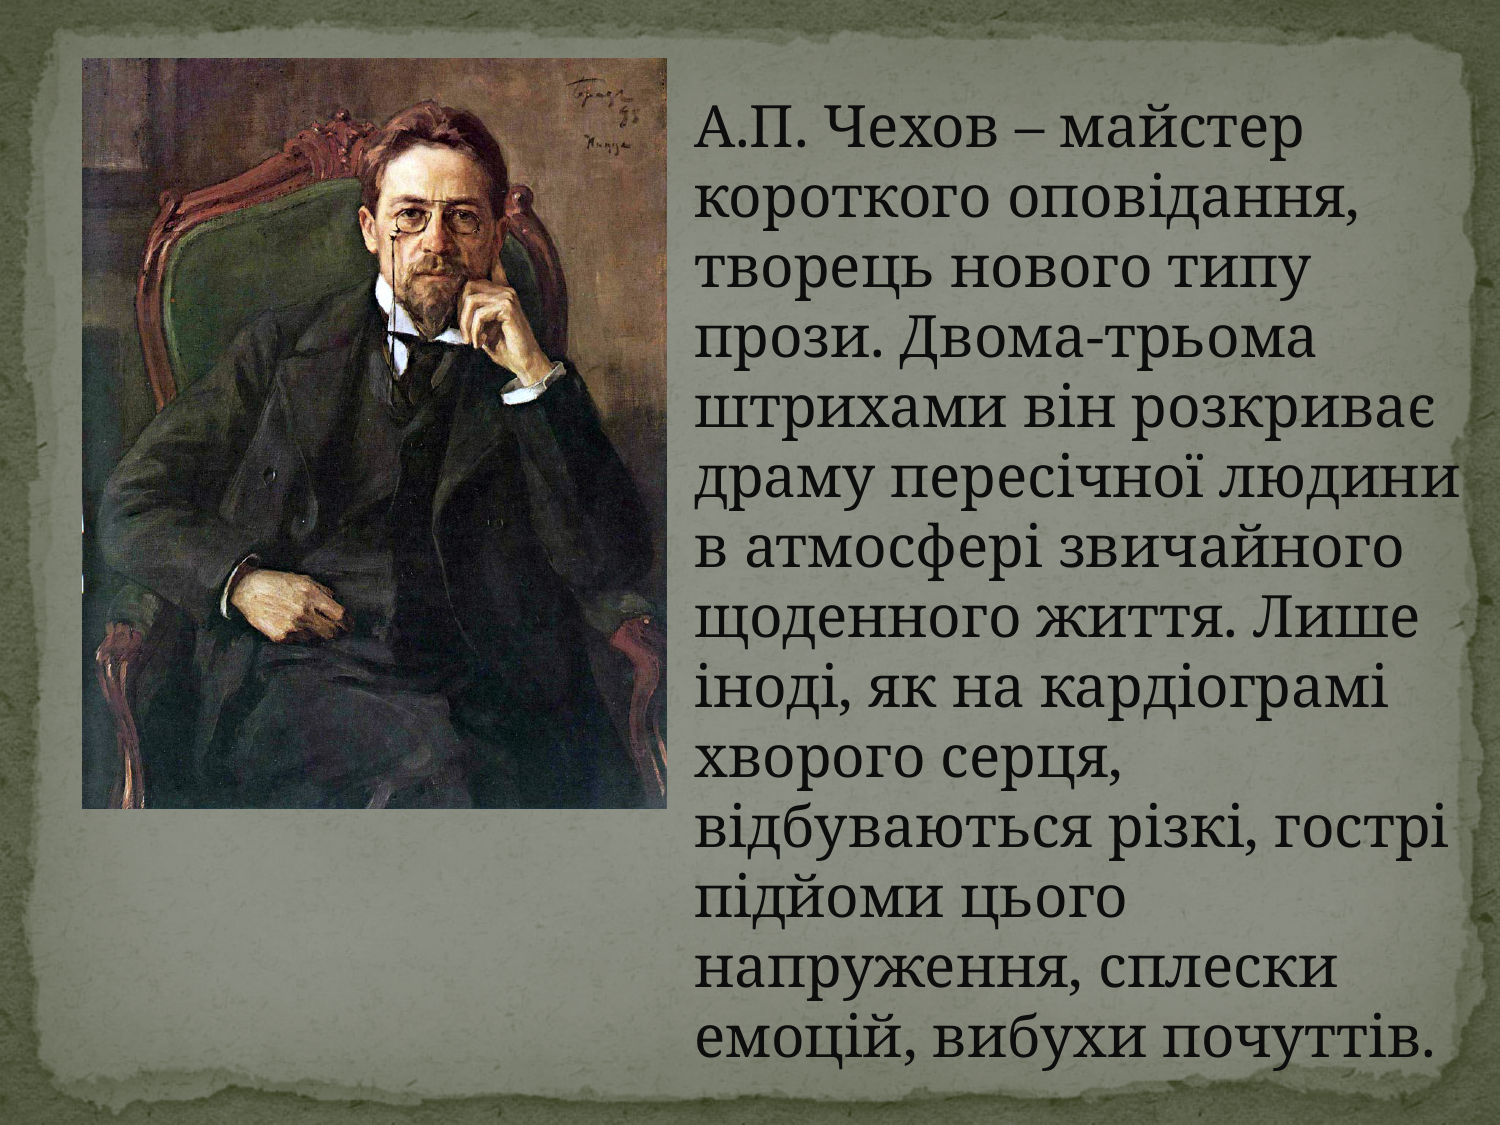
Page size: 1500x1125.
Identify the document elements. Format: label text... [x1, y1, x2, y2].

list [84, 61, 665, 808]
text_box А.П. Чехов – майстер короткого оповідання, творець нового типу прози. Двома-трьома штрихами він розкриває драму пересічної людини в атмосфері звичайного щоденного життя. Лише іноді, як на кардіограмі хворого серця, відбуваються різкі, гострі підйоми цього напруження, сплески емоцій, вибухи почуттів. [679, 81, 1477, 1077]
